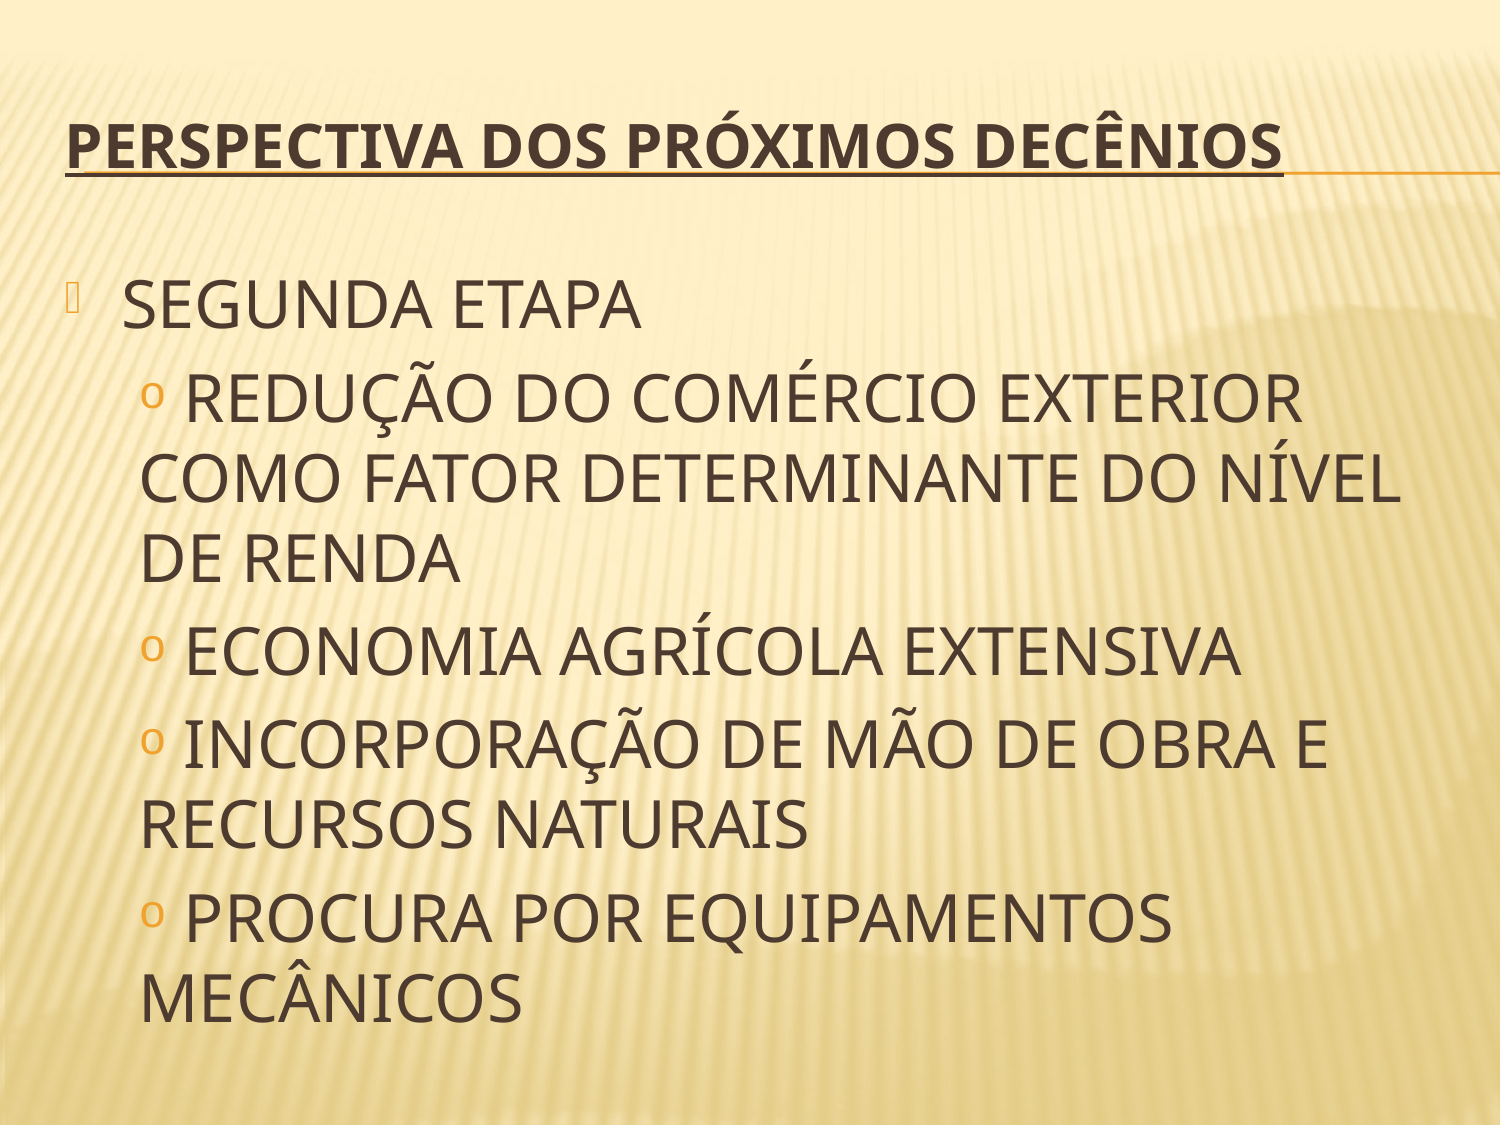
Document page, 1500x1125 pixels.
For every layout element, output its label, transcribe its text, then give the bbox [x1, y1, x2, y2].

title PERSPECTIVA DOS PRÓXIMOS DECÊNIOS [50, 75, 1475, 213]
list SEGUNDA ETAPA REDUÇÃO DO COMÉRCIO EXTERIOR COMO FATOR DETERMINANTE DO NÍVEL DE RENDA ECONOMIA AGRÍCOLA EXTENSIVA INCORPORAÇÃO DE MÃO DE OBRA E RECURSOS NATURAIS PROCURA POR EQUIPAMENTOS MECÂNICOS [50, 254, 1475, 998]
